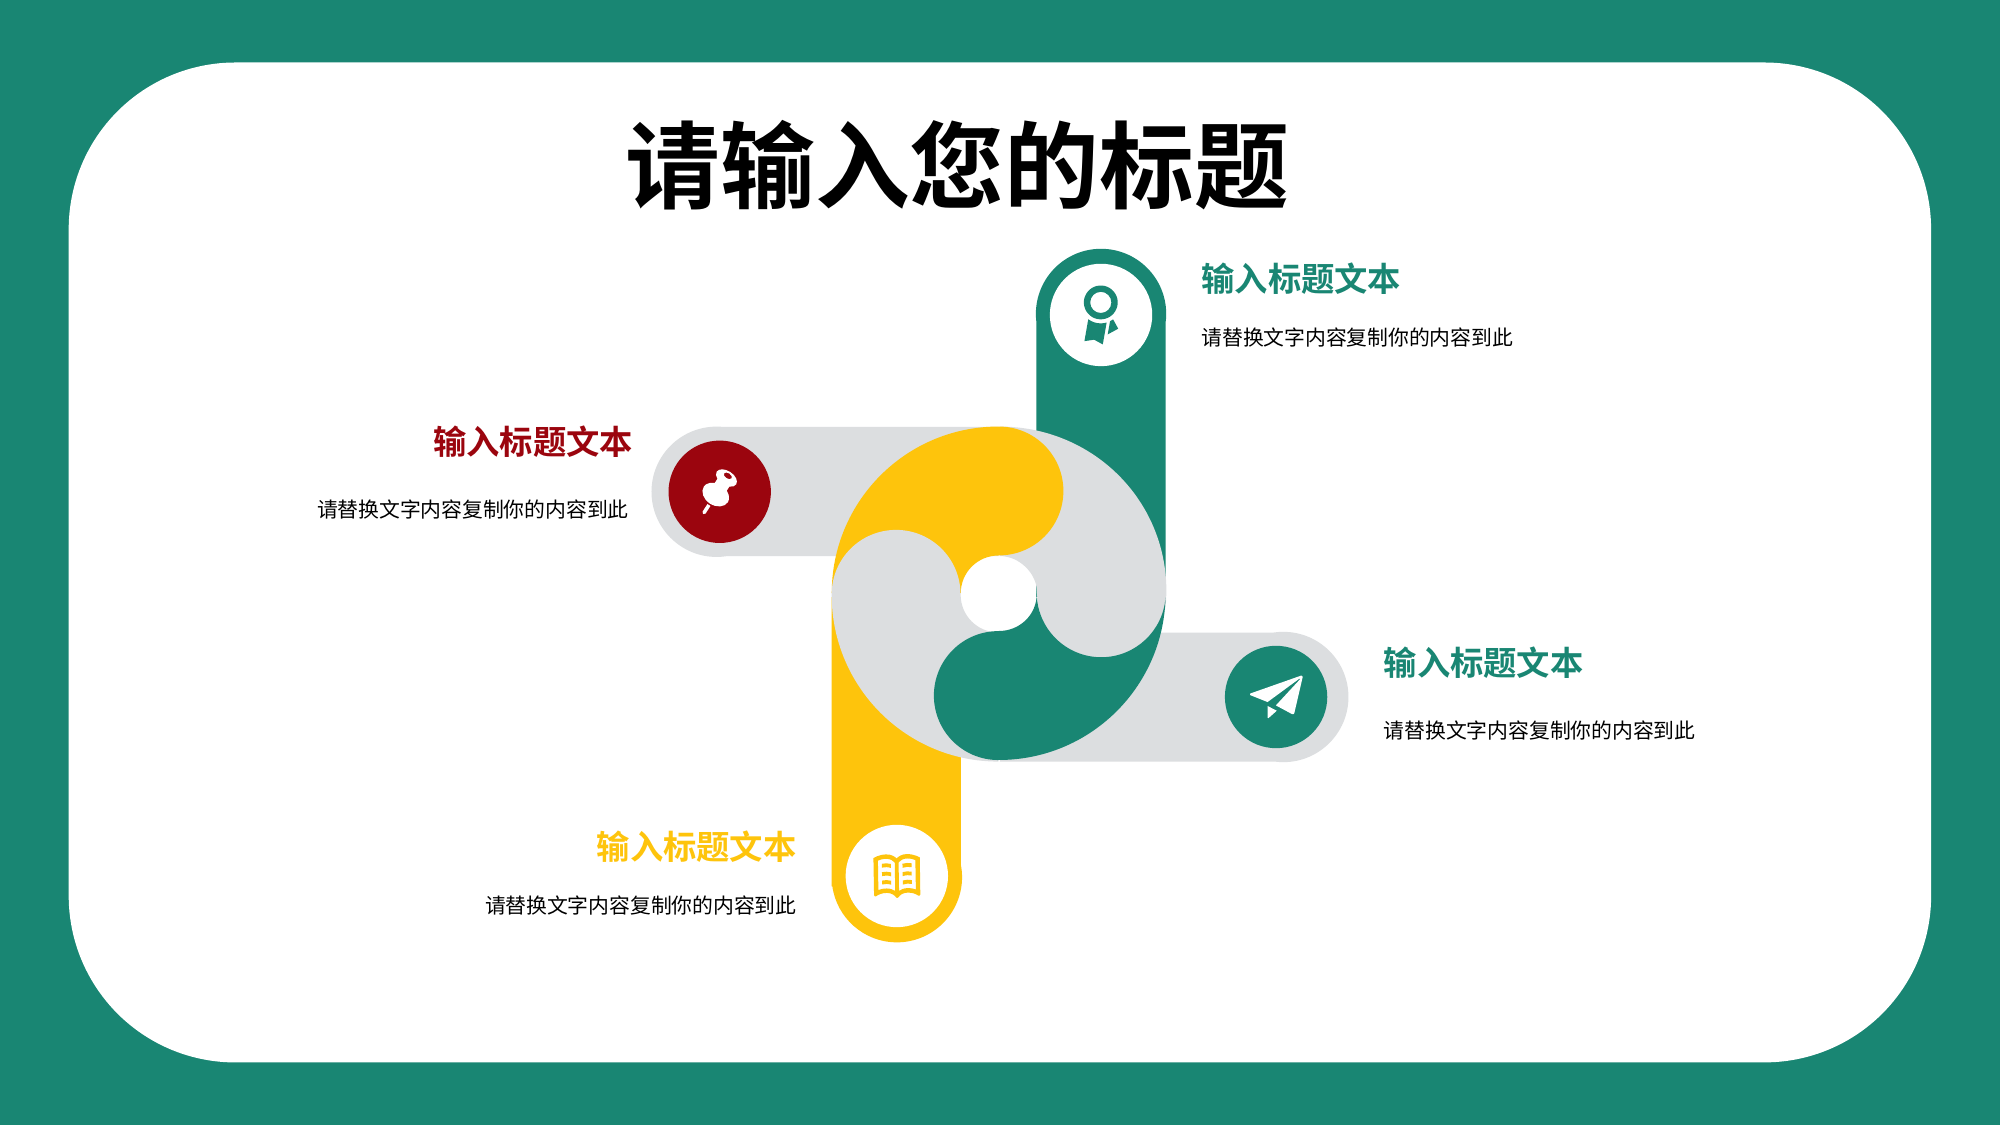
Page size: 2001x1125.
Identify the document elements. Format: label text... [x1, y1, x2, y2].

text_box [1166, 248, 1839, 361]
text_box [159, 816, 832, 929]
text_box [142, 410, 669, 567]
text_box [651, 248, 1349, 943]
text_box 请输入您的标题 [625, 106, 1309, 221]
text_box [1348, 631, 1888, 788]
